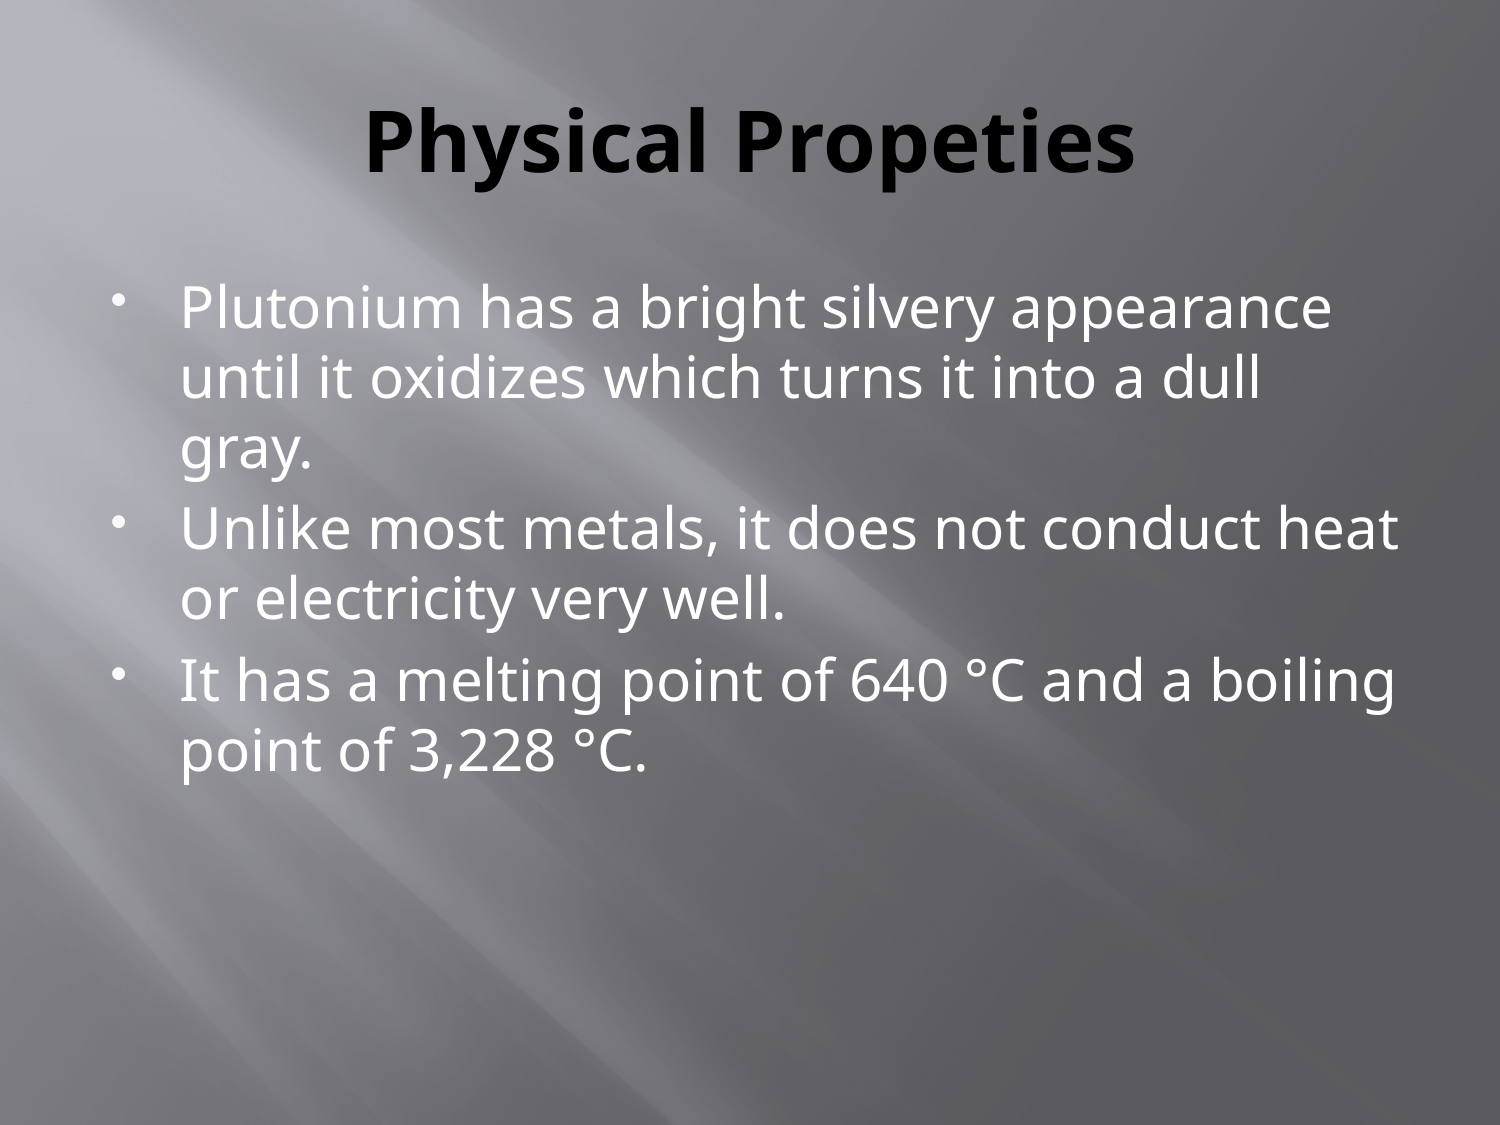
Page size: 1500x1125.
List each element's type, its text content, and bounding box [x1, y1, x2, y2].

list Plutonium has a bright silvery appearance until it oxidizes which turns it into a dull gray. Unlike most metals, it does not conduct heat or electricity very well. It has a melting point of 640 °C and a boiling point of 3,228 °C. [75, 262, 1425, 1035]
title Physical Propeties [75, 45, 1425, 233]
